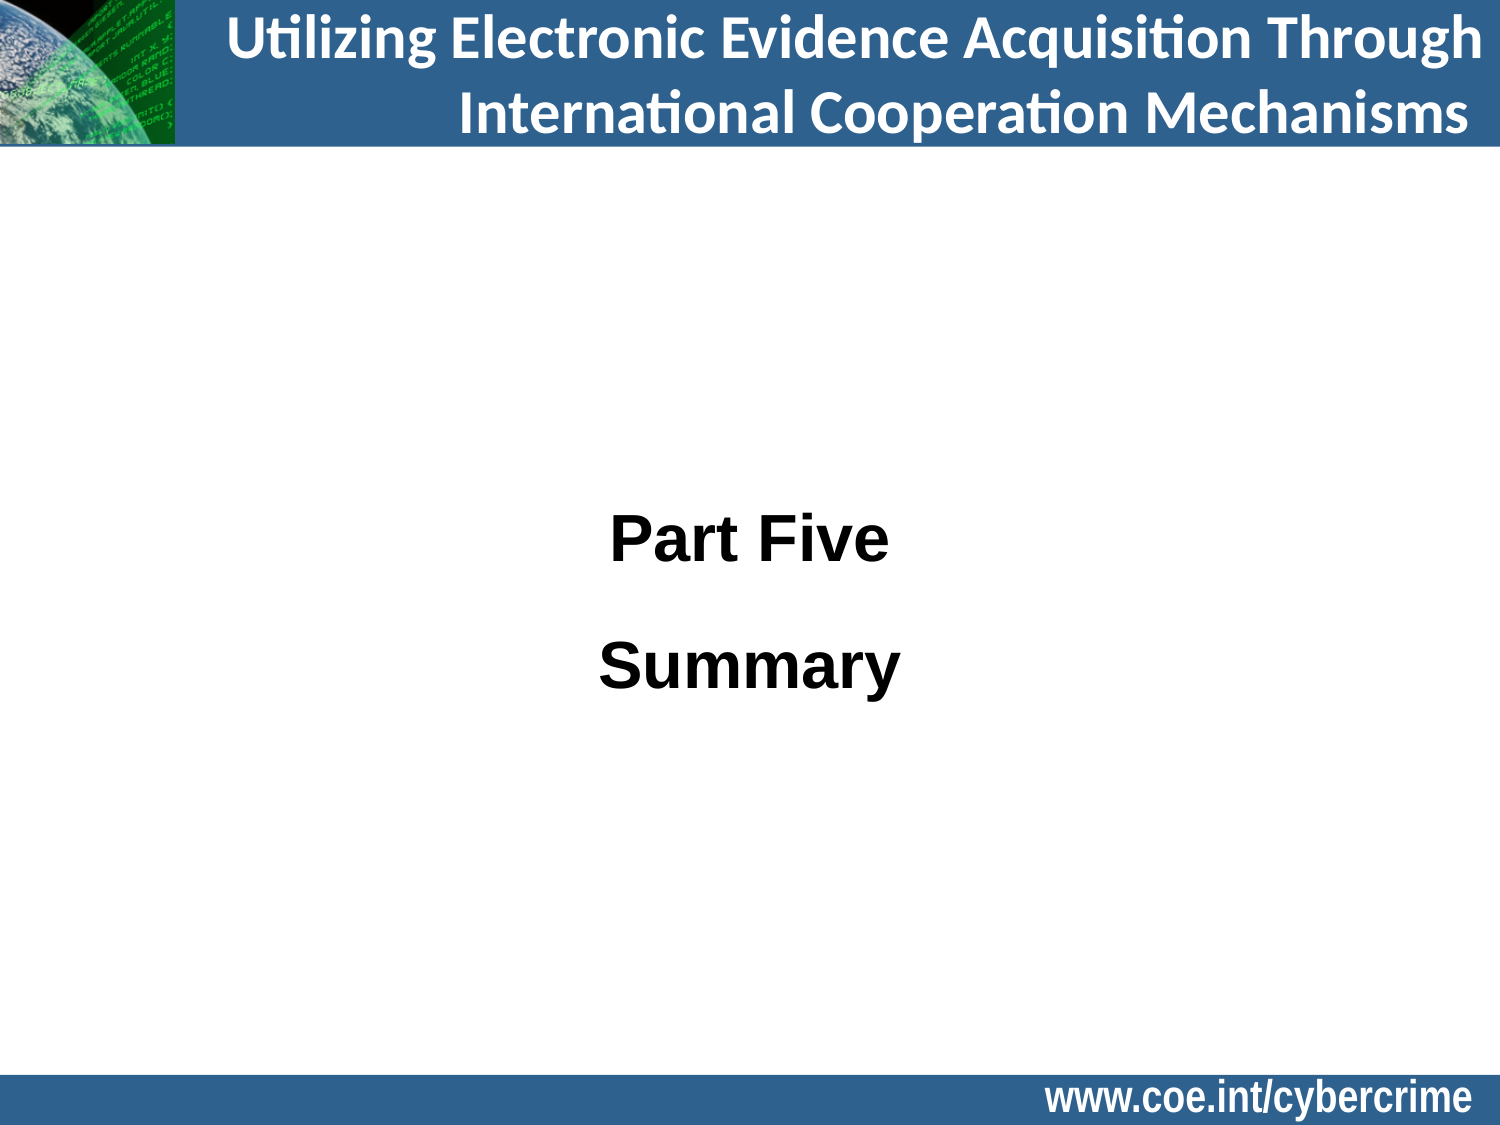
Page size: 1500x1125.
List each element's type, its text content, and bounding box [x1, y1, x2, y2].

text_box [0, 1073, 1030, 1125]
text_box Utilizing Electronic Evidence Acquisition Through International Cooperation Mechanisms [177, 0, 1500, 149]
text_box www.coe.int/cybercrime [1030, 1059, 1500, 1125]
text_box Part Five Summary [50, 502, 1450, 710]
picture [0, 0, 175, 144]
